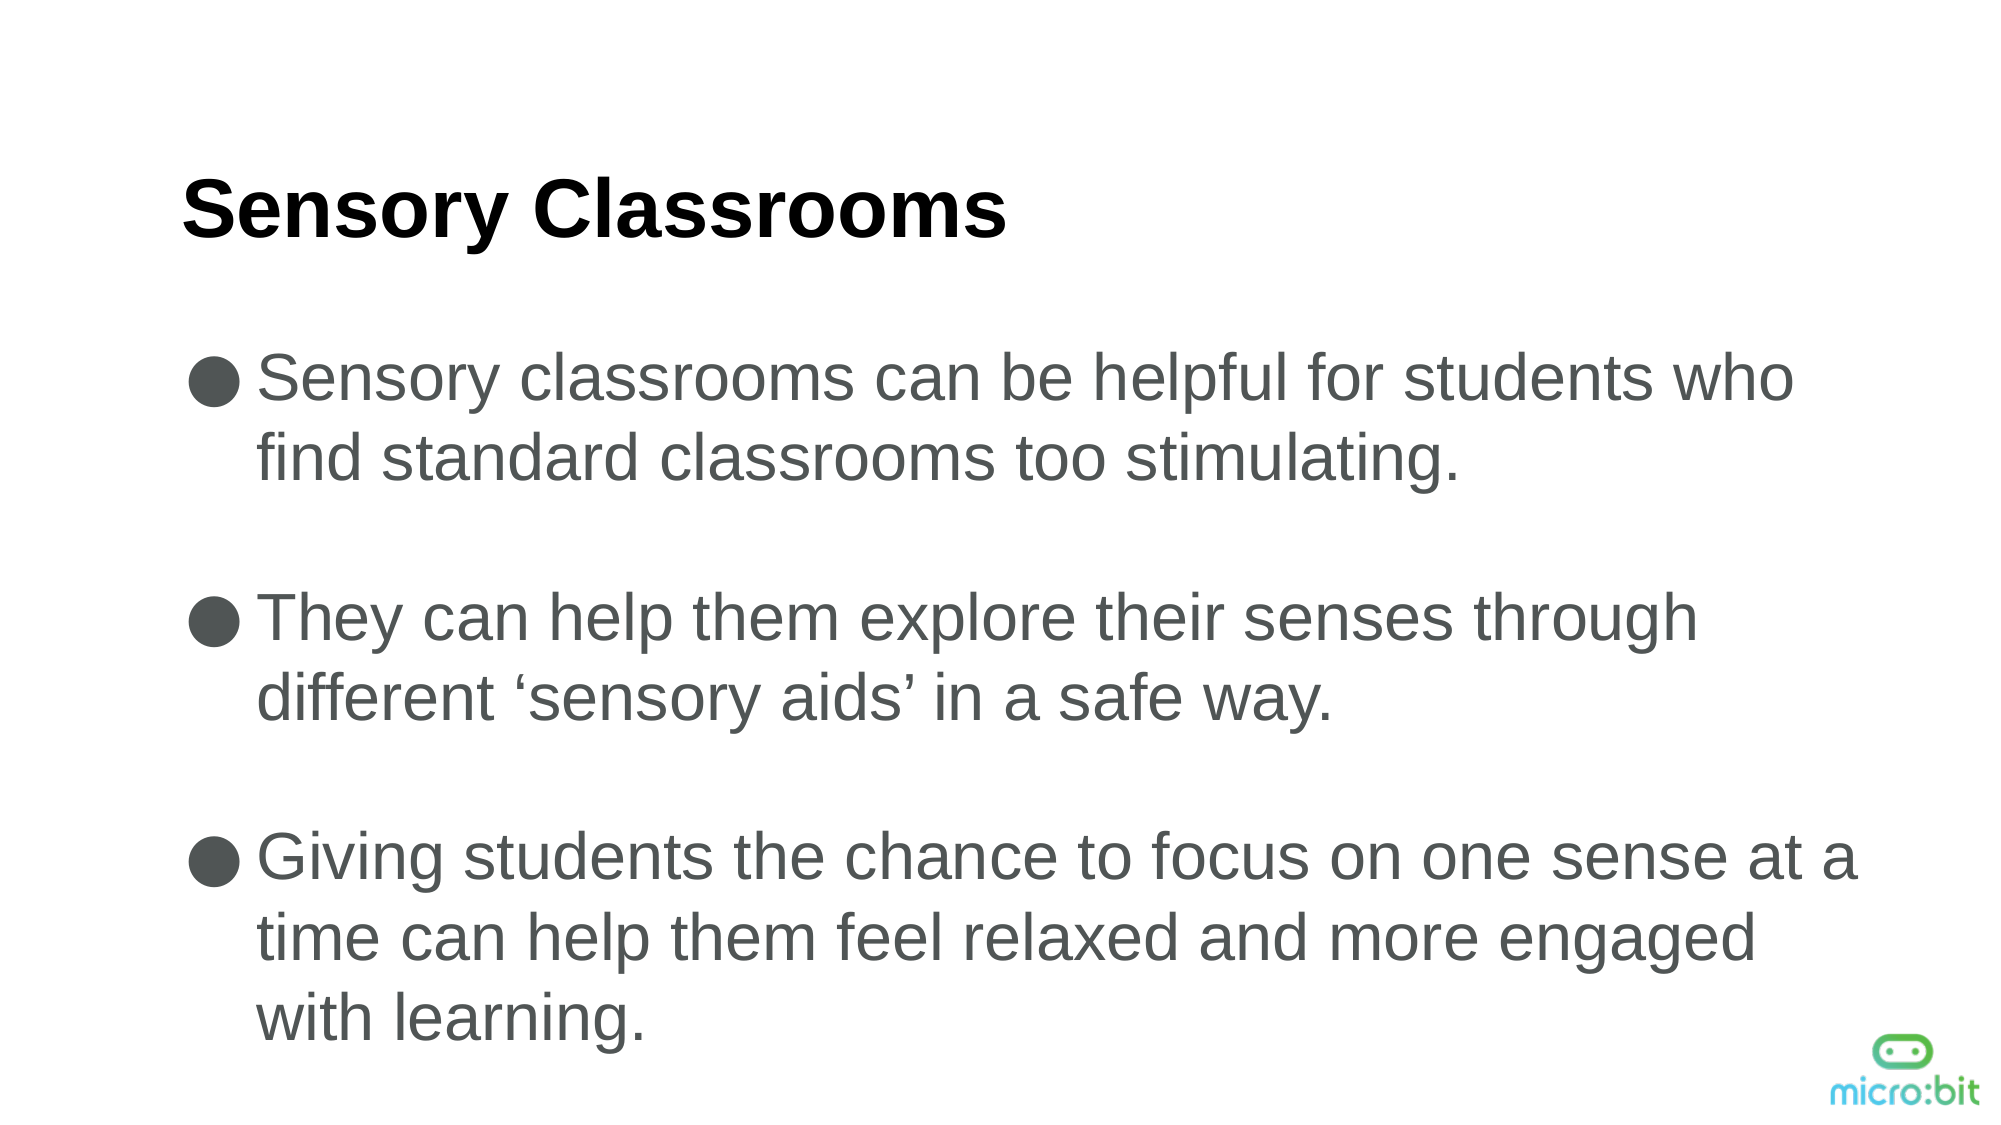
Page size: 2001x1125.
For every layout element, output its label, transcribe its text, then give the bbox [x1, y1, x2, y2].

text_box Sensory Classrooms Sensory classrooms can be helpful for students who find standard classrooms too stimulating. They can help them explore their senses through different ‘sensory aids’ in a safe way. Giving students the chance to focus on one sense at a time can help them feel relaxed and more engaged with learning. [166, 60, 1918, 884]
picture [1830, 1029, 1980, 1106]
